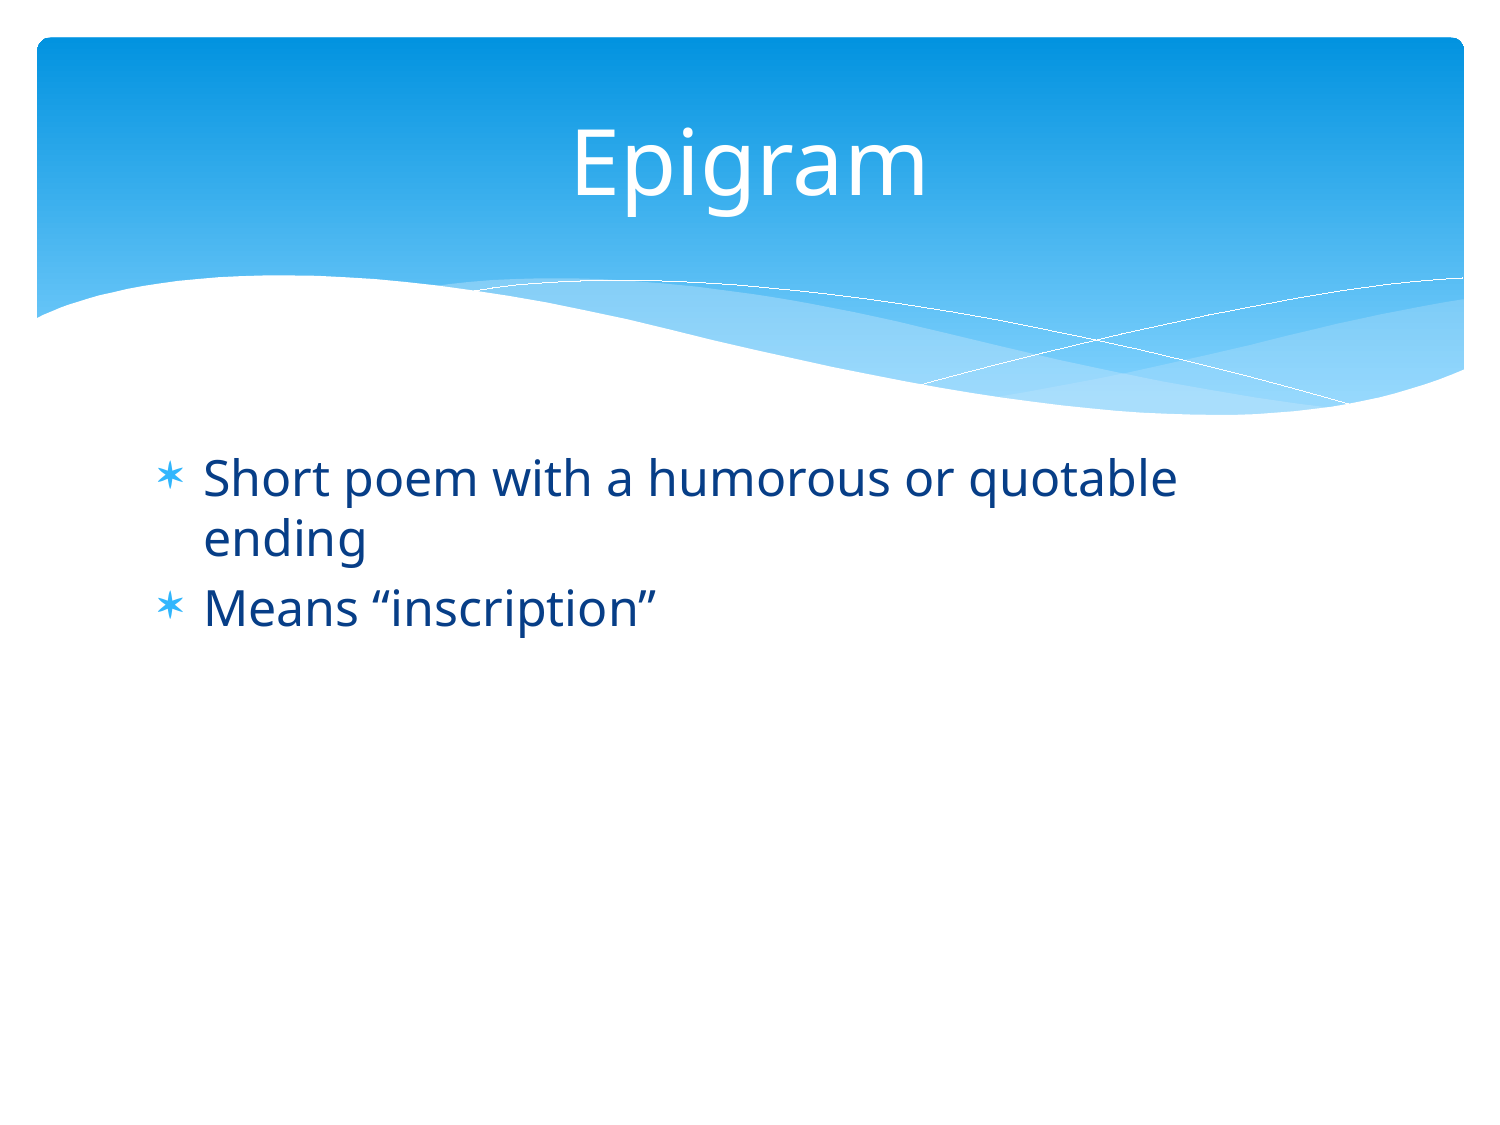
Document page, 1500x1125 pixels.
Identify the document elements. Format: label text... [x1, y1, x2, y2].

list Short poem with a humorous or quotable ending Means “inscription” [143, 438, 1359, 1005]
title Epigram [75, 55, 1425, 261]
